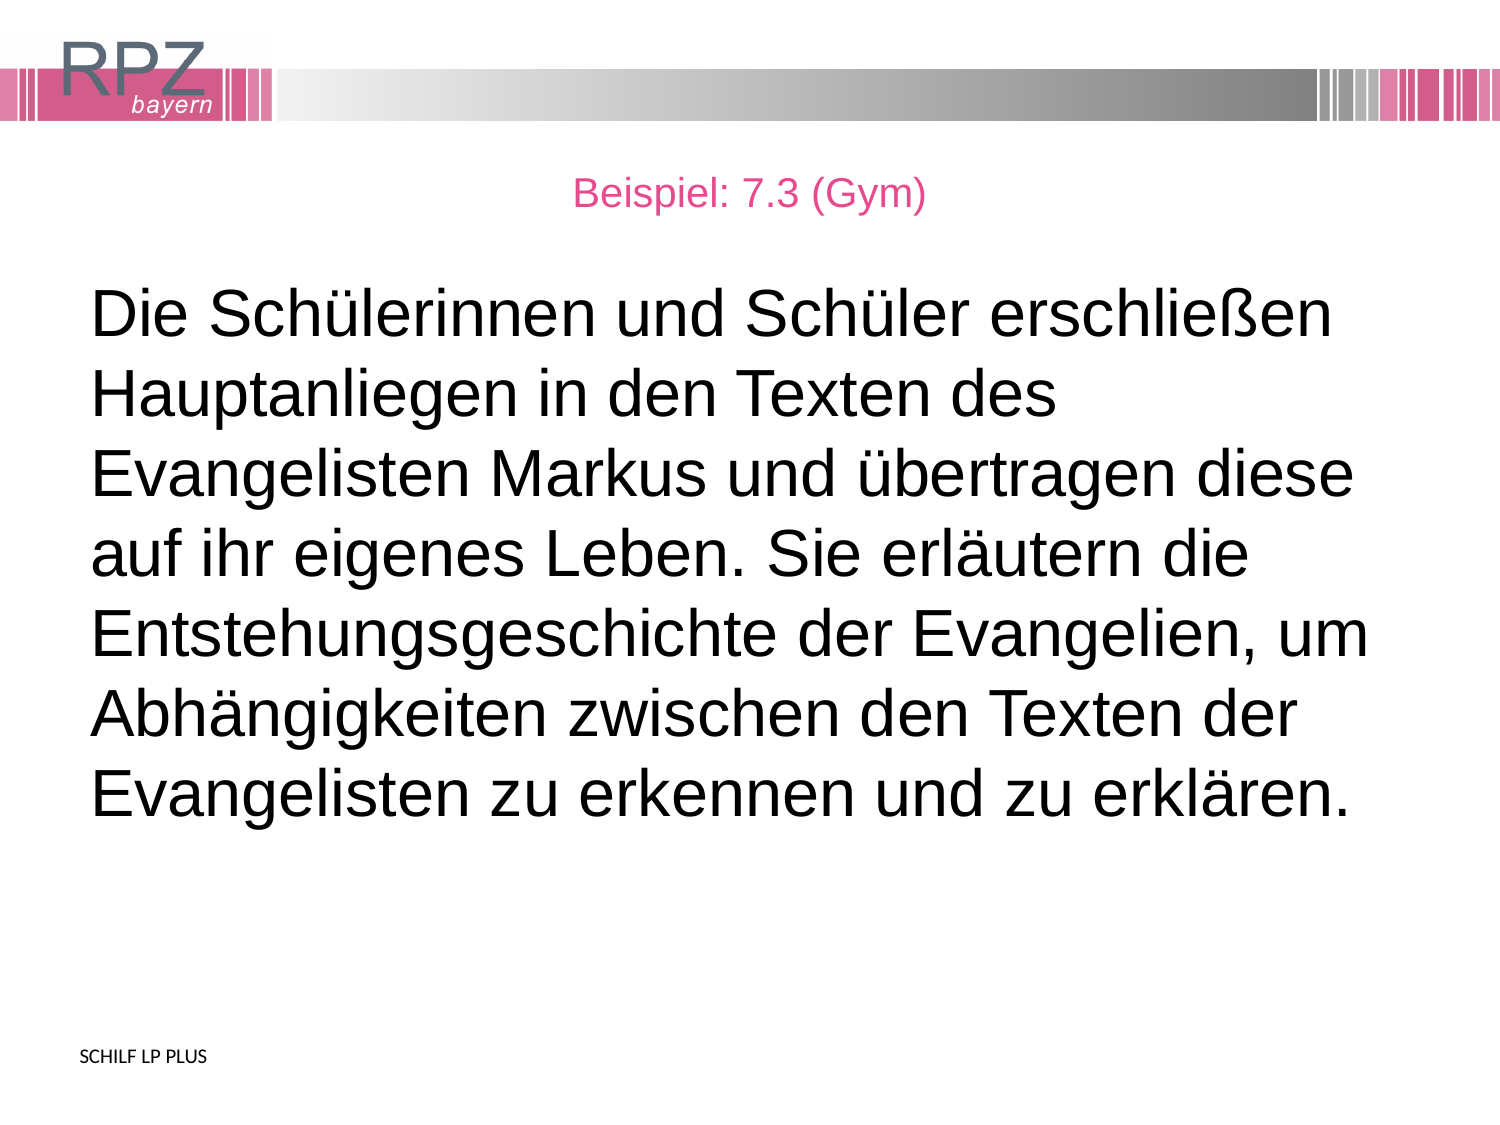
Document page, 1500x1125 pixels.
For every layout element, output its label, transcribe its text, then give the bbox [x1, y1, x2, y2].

title Beispiel: 7.3 (Gym) [75, 149, 1425, 233]
picture [1443, 69, 1500, 121]
picture [1380, 69, 1439, 121]
picture [0, 31, 272, 121]
list Die Schülerinnen und Schüler erschließen Hauptanliegen in den Texten des Evangelisten Markus und übertragen diese auf ihr eigenes Leben. Sie erläutern die Entstehungsgeschichte der Evangelien, um Abhängigkeiten zwischen den Texten der Evangelisten zu erkennen und zu erklären. [75, 262, 1425, 1005]
picture [1319, 69, 1379, 121]
